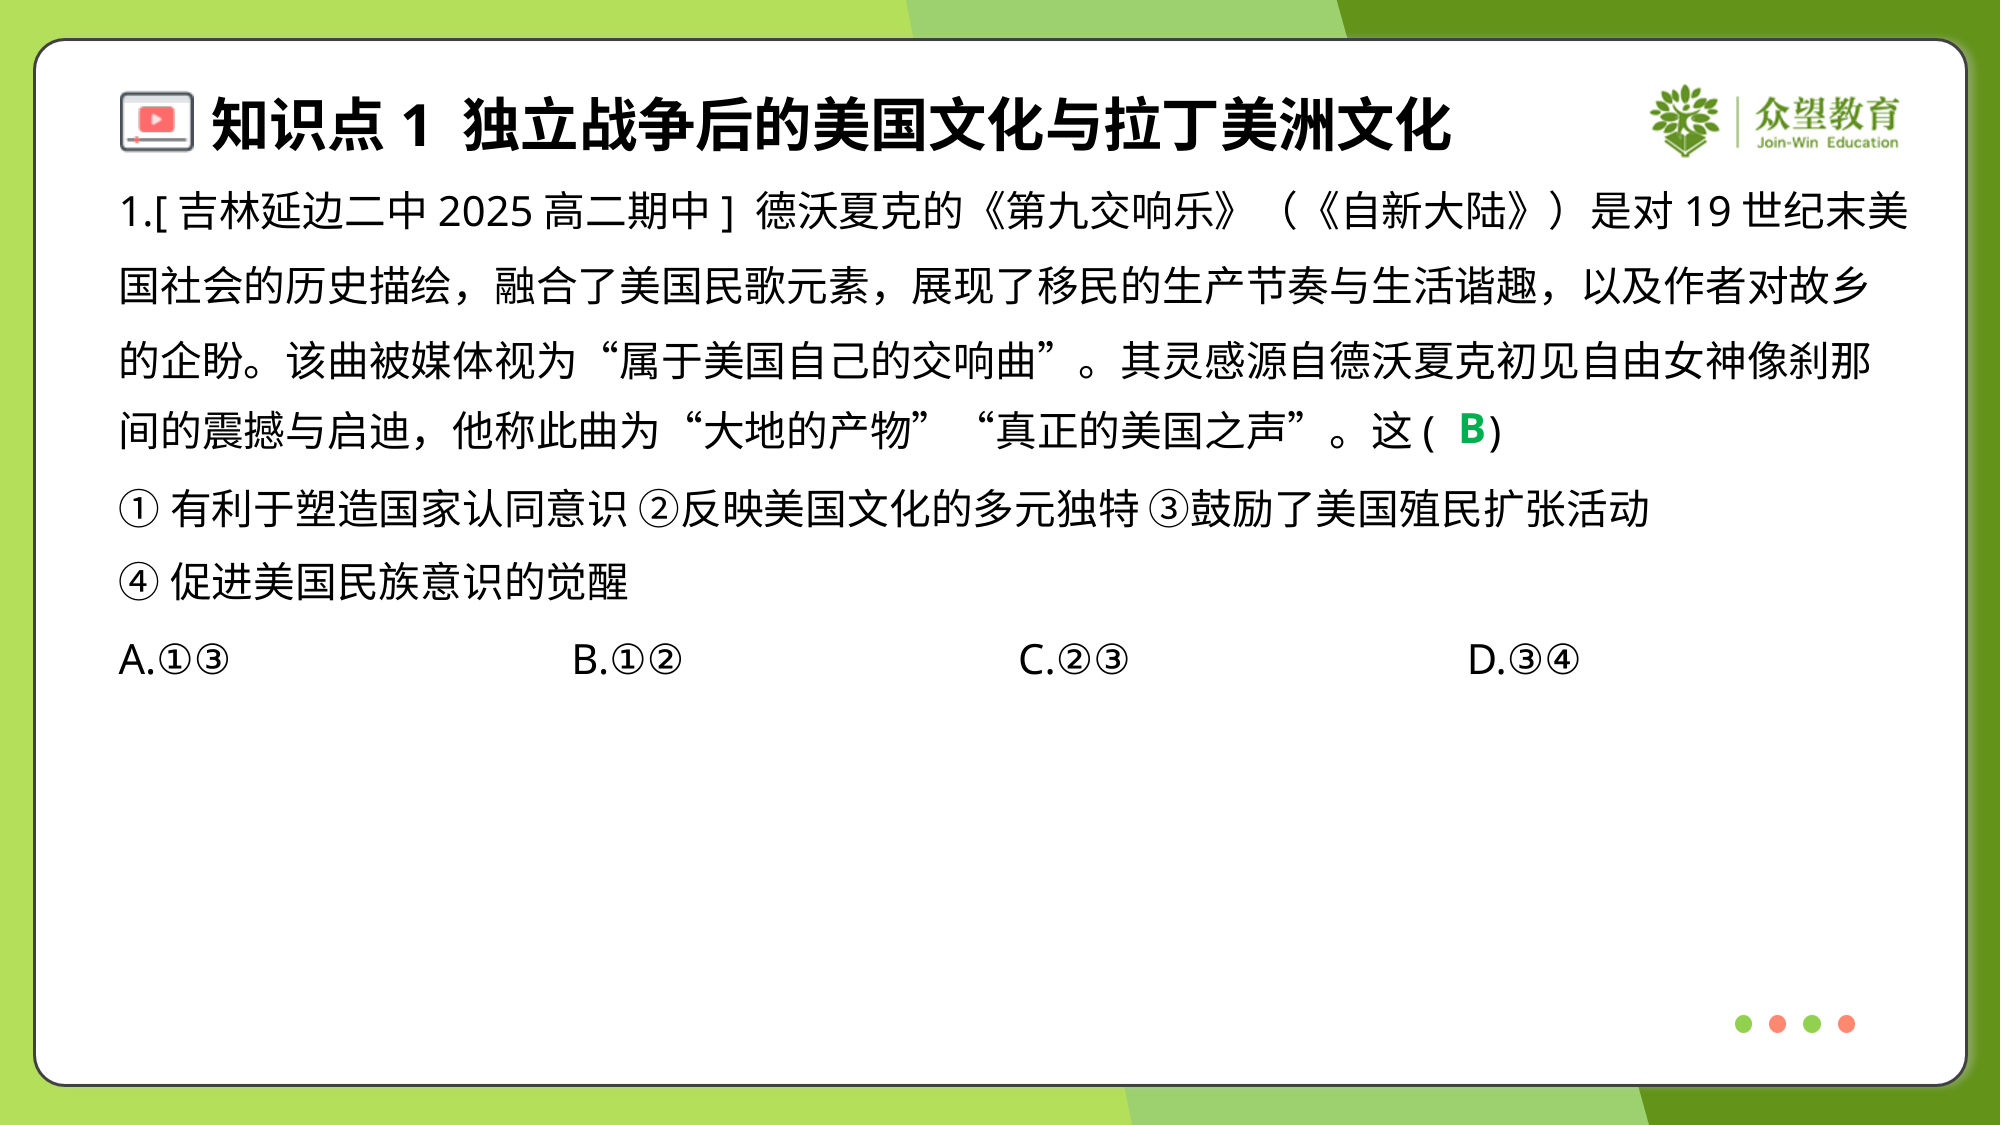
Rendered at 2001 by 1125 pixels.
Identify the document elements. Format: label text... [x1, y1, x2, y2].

picture [0, 0, 2000, 1125]
text_box B [1442, 381, 1502, 446]
text_box A.①③ B.①② C.②③ D.③④ [118, 607, 1883, 674]
text_box 1.[吉林延边二中2025高二期中] 德沃夏克的《第九交响乐》（《自新大陆》）是对19世纪末美 国社会的历史描绘，融合了美国民歌元素，展现了移民的生产节奏与生活谐趣，以及作者对故乡 的企盼。该曲被媒体视为“属于美国自己的交响曲”。其灵感源自德沃夏克初见自由女神像刹那 间的震撼与启迪，他称此曲为“大地的产物”“真正的美国之声”。这( ) [118, 159, 1883, 448]
text_box ①有利于塑造国家认同意识 ②反映美国文化的多元独特 ③鼓励了美国殖民扩张活动 ④促进美国民族意识的觉醒 [118, 457, 1883, 599]
